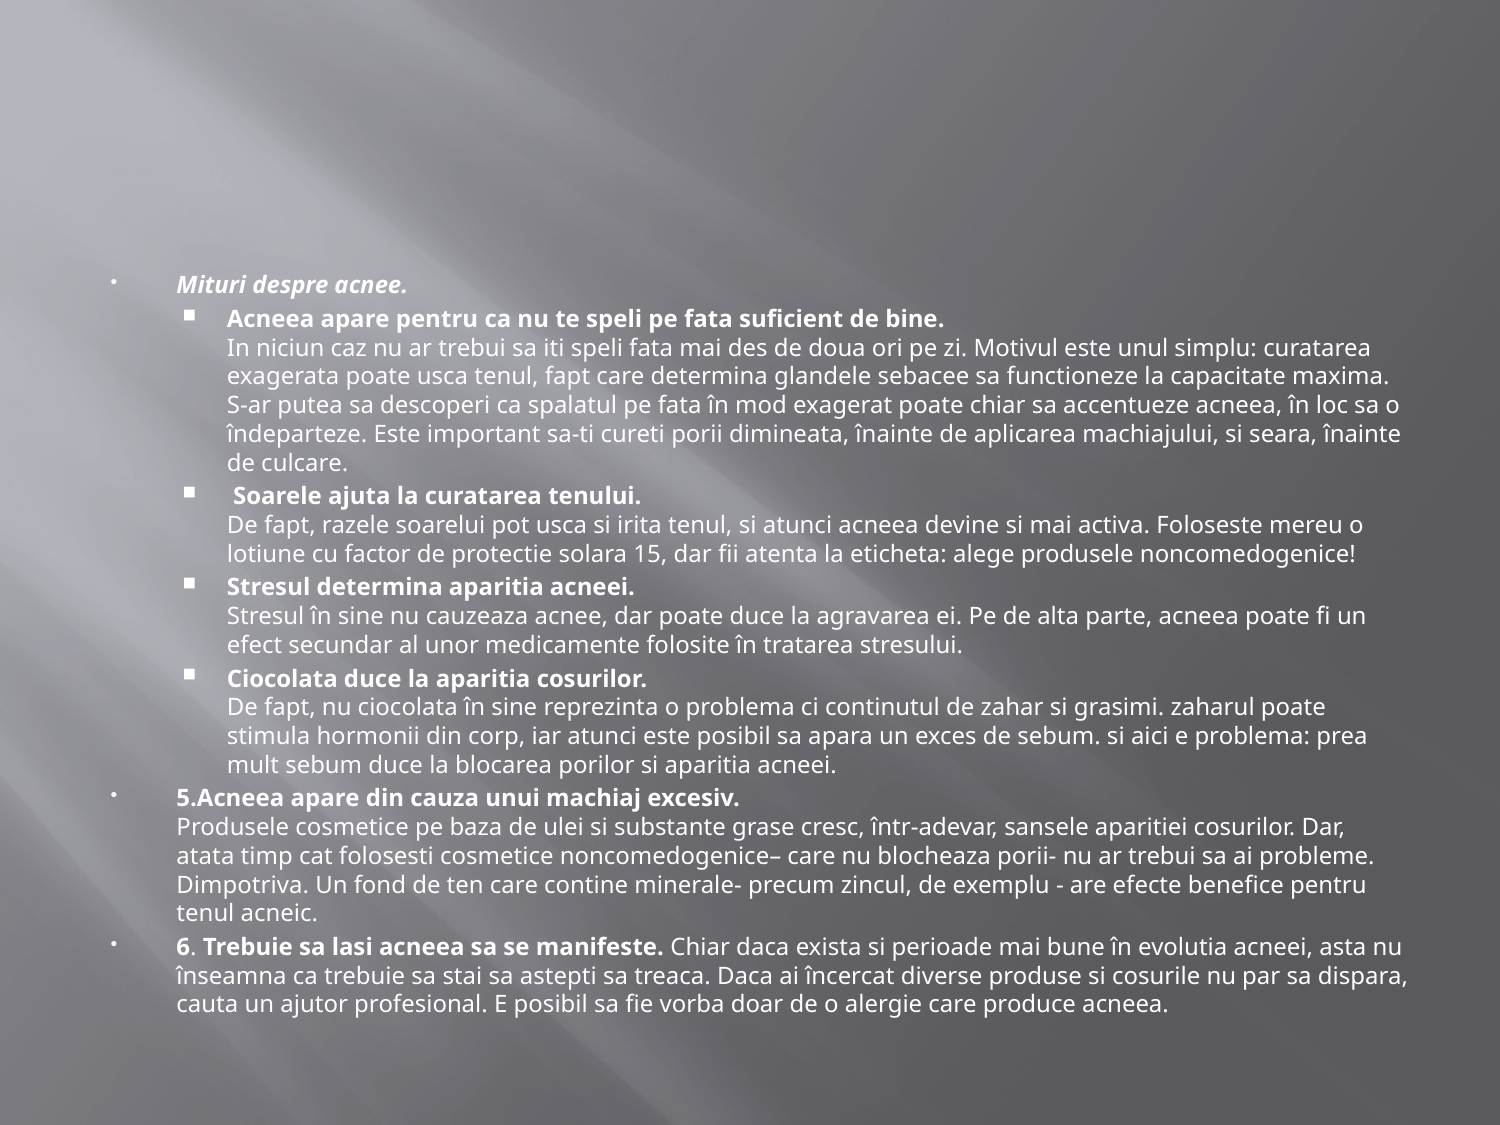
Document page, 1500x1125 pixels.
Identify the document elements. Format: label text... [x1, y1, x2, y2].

list Mituri despre acnee. Acneea apare pentru ca nu te speli pe fata suficient de bine. In niciun caz nu ar trebui sa iti speli fata mai des de doua ori pe zi. Motivul este unul simplu: curatarea exagerata poate usca tenul, fapt care determina glandele sebacee sa functioneze la capacitate maxima. S-ar putea sa descoperi ca spalatul pe fata în mod exagerat poate chiar sa accentueze acneea, în loc sa o îndeparteze. Este important sa-ti cureti porii dimineata, înainte de aplicarea machiajului, si seara, înainte de culcare. Soarele ajuta la curatarea tenului. De fapt, razele soarelui pot usca si irita tenul, si atunci acneea devine si mai activa. Foloseste mereu o lotiune cu factor de protectie solara 15, dar fii atenta la eticheta: alege produsele noncomedogenice! Stresul determina aparitia acneei. Stresul în sine nu cauzeaza acnee, dar poate duce la agravarea ei. Pe de alta parte, acneea poate fi un efect secundar al unor medicamente folosite în tratarea stresului. Ciocolata duce la aparitia cosurilor. De fapt, nu ciocolata în sine reprezinta o problema ci continutul de zahar si grasimi. zaharul poate stimula hormonii din corp, iar atunci este posibil sa apara un exces de sebum. si aici e problema: prea mult sebum duce la blocarea porilor si aparitia acneei. 5.Acneea apare din cauza unui machiaj excesiv. Produsele cosmetice pe baza de ulei si substante grase cresc, într-adevar, sansele aparitiei cosurilor. Dar, atata timp cat folosesti cosmetice noncomedogenice– care nu blocheaza porii- nu ar trebui sa ai probleme. Dimpotriva. Un fond de ten care contine minerale- precum zincul, de exemplu - are efecte benefice pentru tenul acneic. 6. Trebuie sa lasi acneea sa se manifeste. Chiar daca exista si perioade mai bune în evolutia acneei, asta nu înseamna ca trebuie sa stai sa astepti sa treaca. Daca ai încercat diverse produse si cosurile nu par sa dispara, cauta un ajutor profesional. E posibil sa fie vorba doar de o alergie care produce acneea. [74, 262, 1426, 1036]
